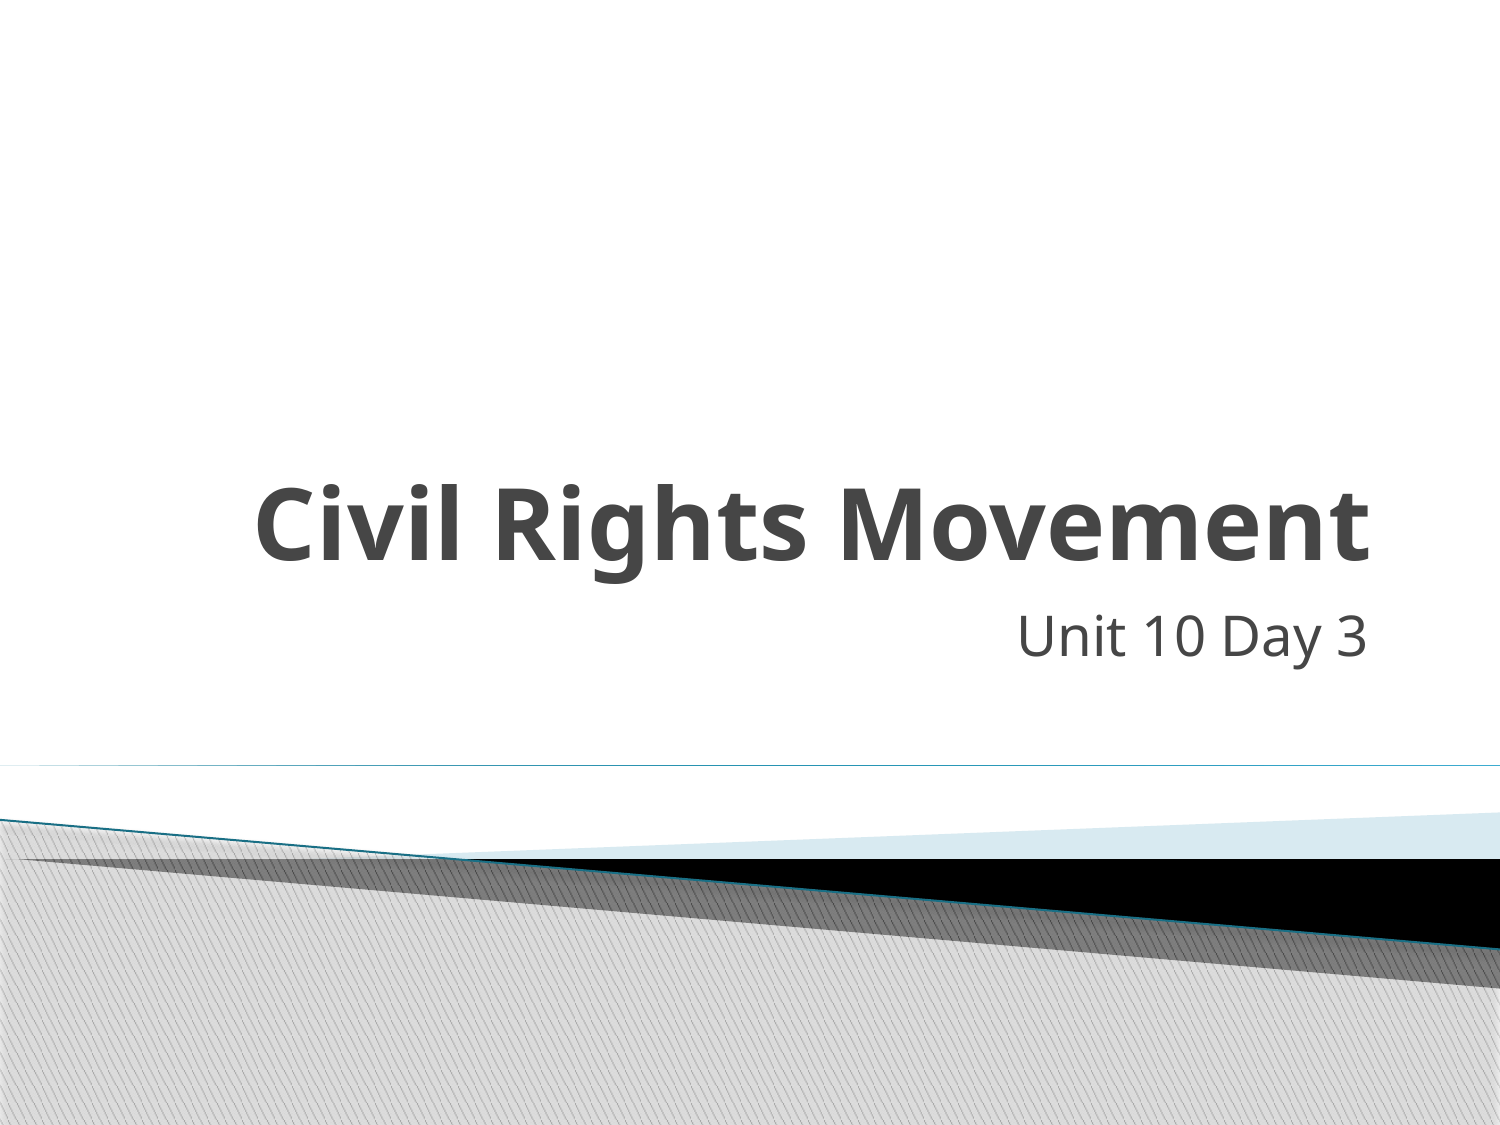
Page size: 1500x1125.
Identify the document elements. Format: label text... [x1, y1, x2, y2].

subtitle Unit 10 Day 3 [112, 592, 1388, 790]
title Civil Rights Movement [112, 287, 1388, 588]
picture [5, 859, 1500, 989]
